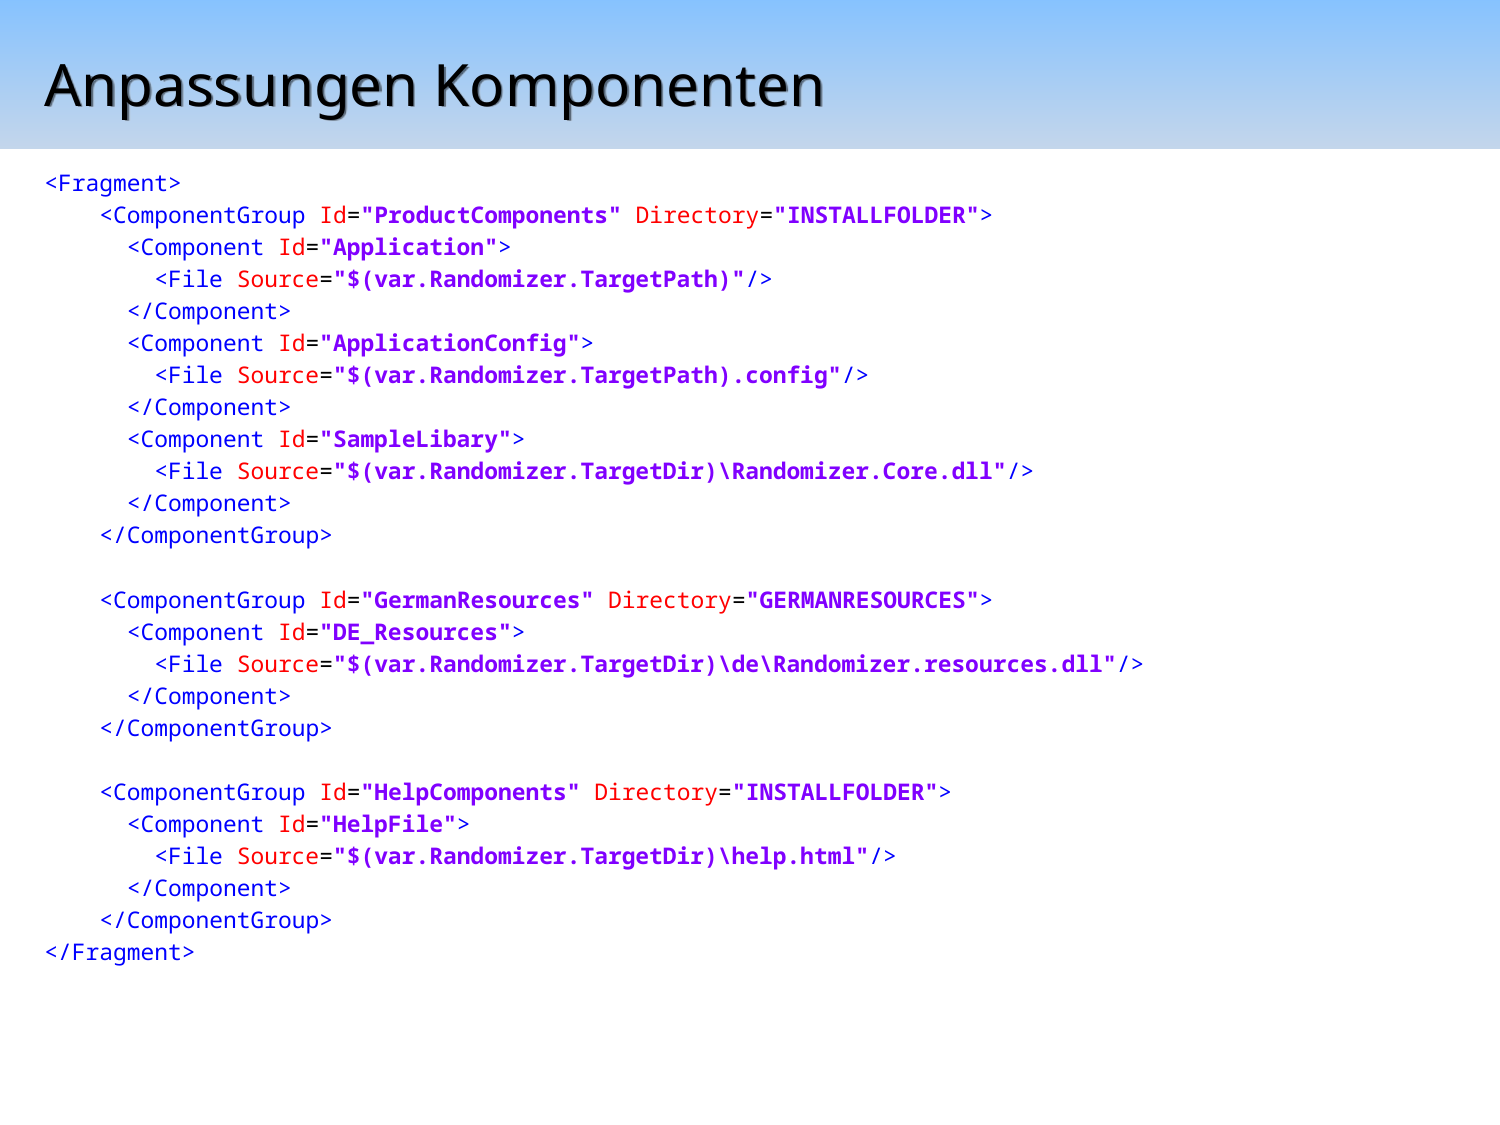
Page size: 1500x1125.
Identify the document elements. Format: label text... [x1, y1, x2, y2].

title Anpassungen Komponenten [29, 29, 1471, 138]
list <Fragment> <ComponentGroup Id="ProductComponents" Directory="INSTALLFOLDER"> <Component Id="Application"> <File Source="$(var.Randomizer.TargetPath)"/> </Component> <Component Id="ApplicationConfig"> <File Source="$(var.Randomizer.TargetPath).config"/> </Component> <Component Id="SampleLibary"> <File Source="$(var.Randomizer.TargetDir)\Randomizer.Core.dll"/> </Component> </ComponentGroup> <ComponentGroup Id="GermanResources" Directory="GERMANRESOURCES"> <Component Id="DE_Resources"> <File Source="$(var.Randomizer.TargetDir)\de\Randomizer.resources.dll"/> </Component> </ComponentGroup> <ComponentGroup Id="HelpComponents" Directory="INSTALLFOLDER"> <Component Id="HelpFile"> <File Source="$(var.Randomizer.TargetDir)\help.html"/> </Component> </ComponentGroup> </Fragment> [29, 160, 1471, 1125]
